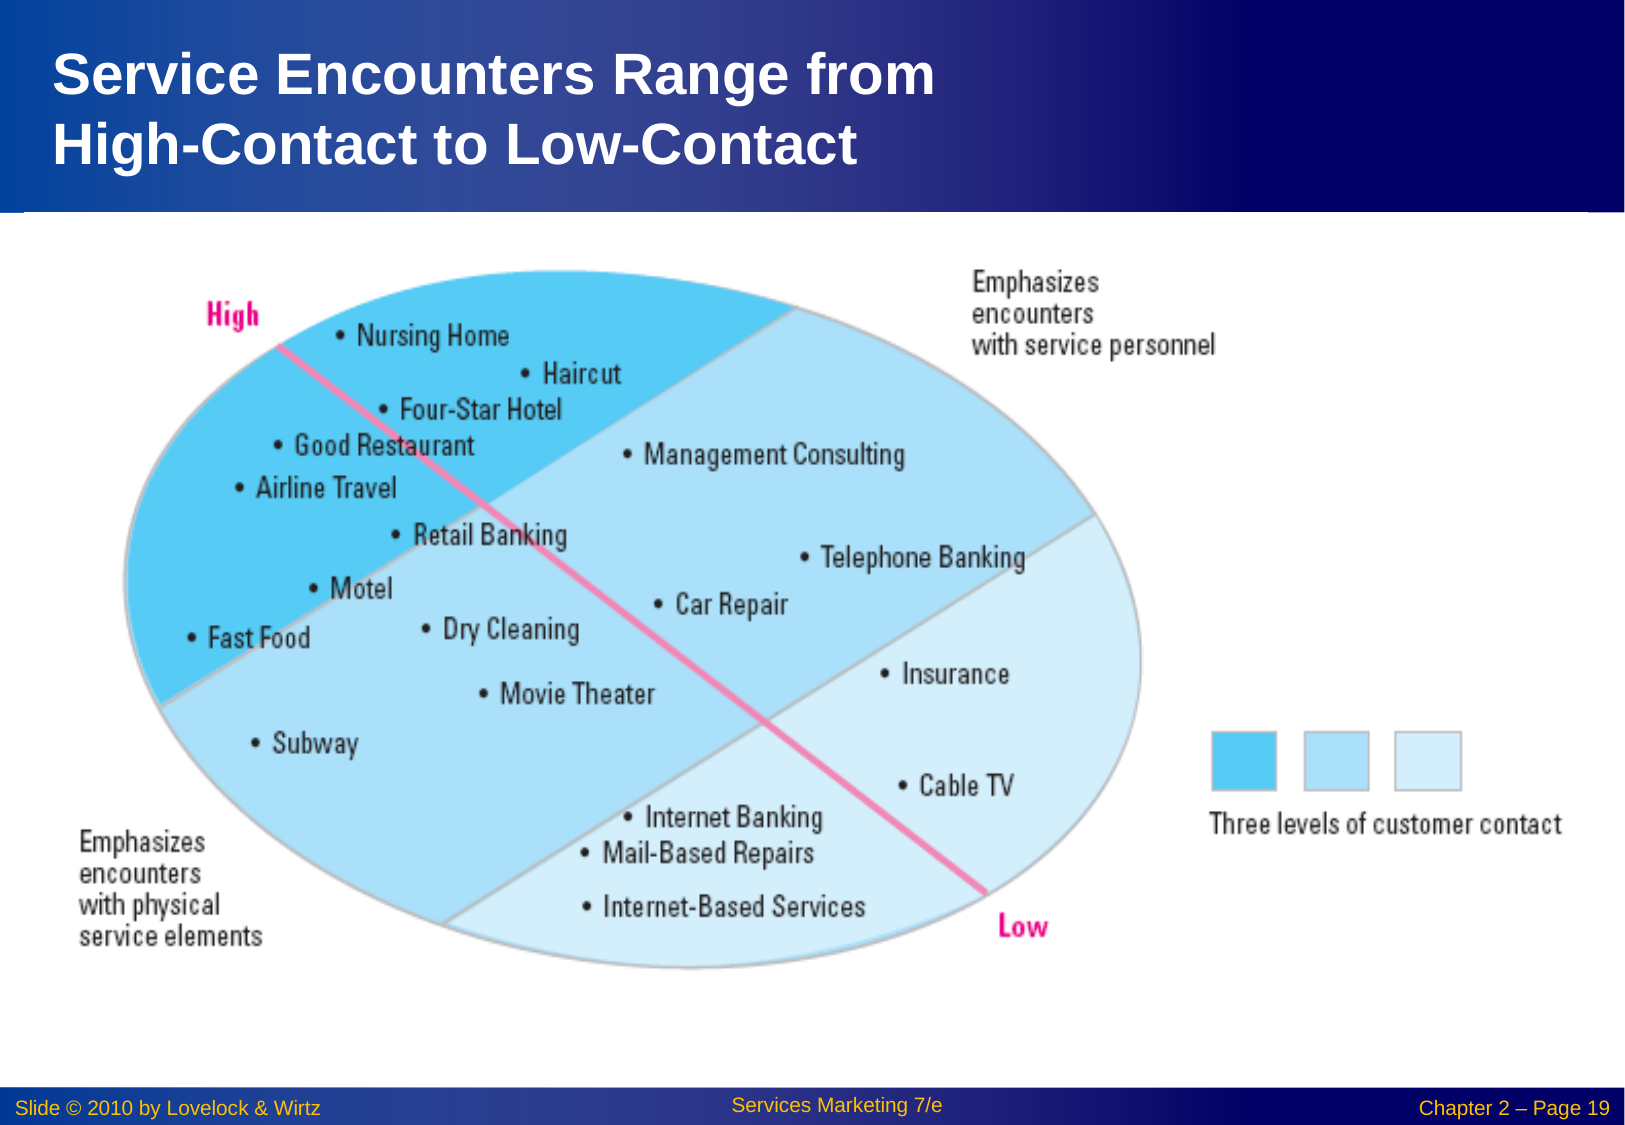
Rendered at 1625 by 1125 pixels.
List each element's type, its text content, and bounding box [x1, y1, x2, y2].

title Service Encounters Range from High-Contact to Low-Contact [36, 37, 1088, 176]
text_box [24, 212, 1588, 1063]
